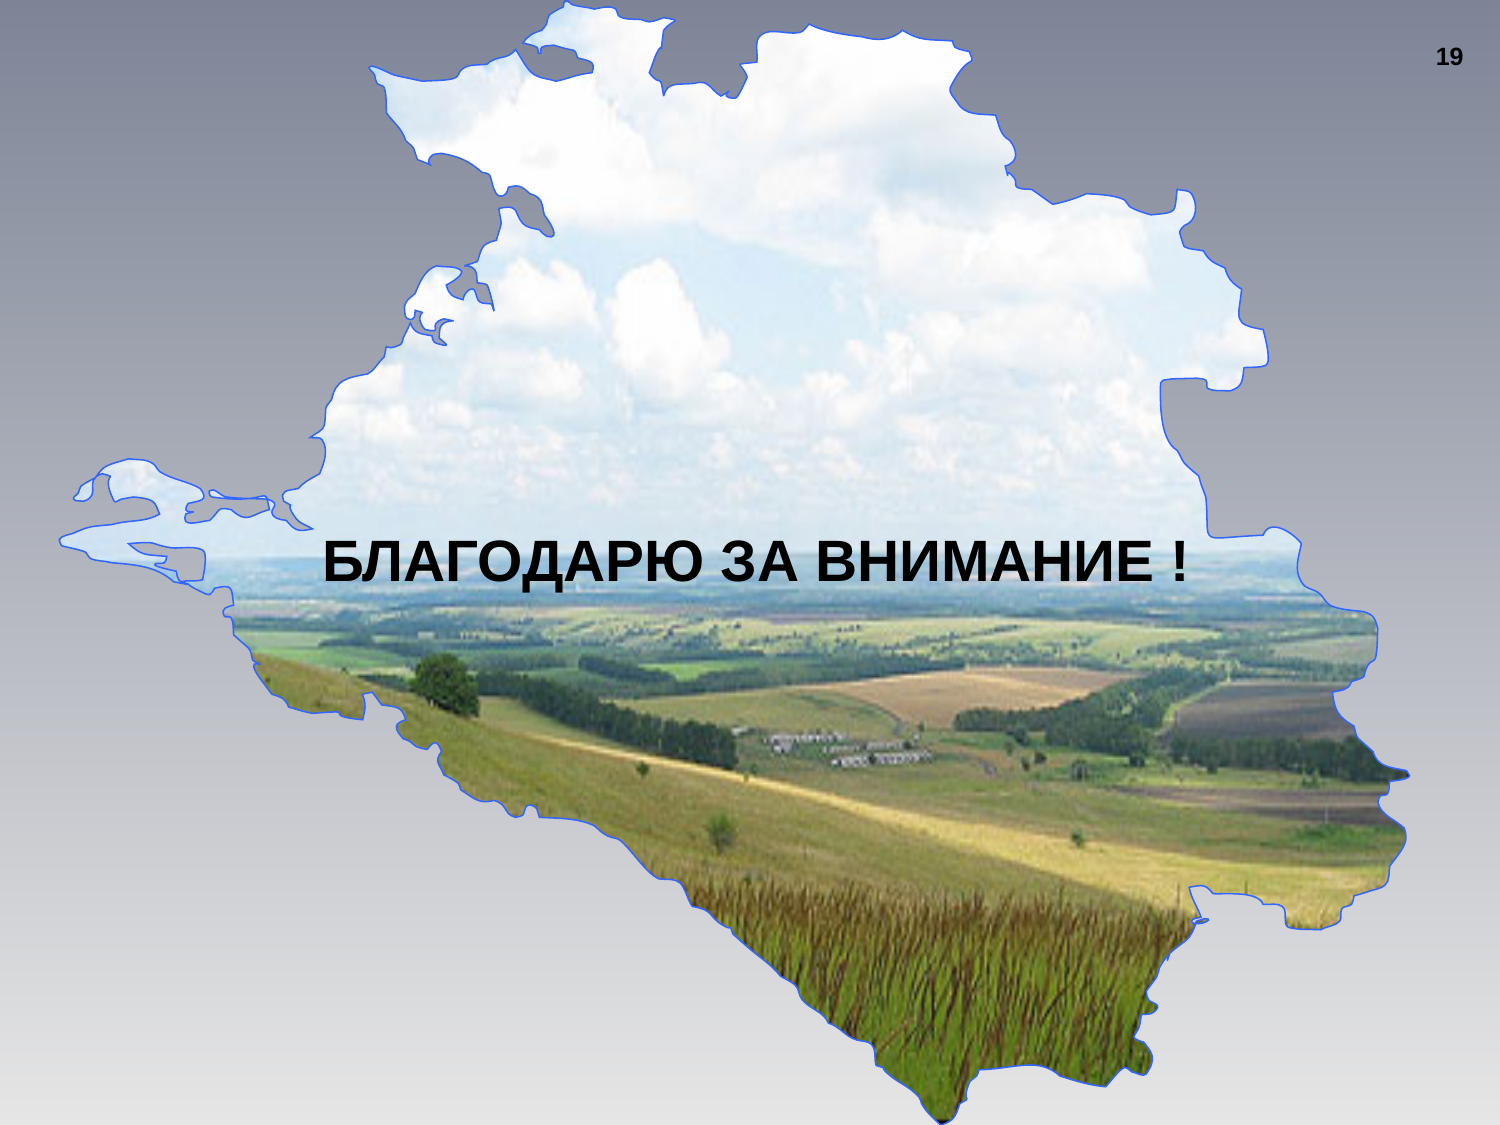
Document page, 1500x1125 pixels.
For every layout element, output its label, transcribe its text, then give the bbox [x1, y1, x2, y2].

text_box 19 [1421, 33, 1479, 78]
text_box [255, 600, 1410, 1125]
text_box [59, 458, 187, 585]
text_box [310, 0, 1269, 445]
text_box БЛАГОДАРЮ ЗА ВНИМАНИЕ ! [187, 445, 1325, 671]
